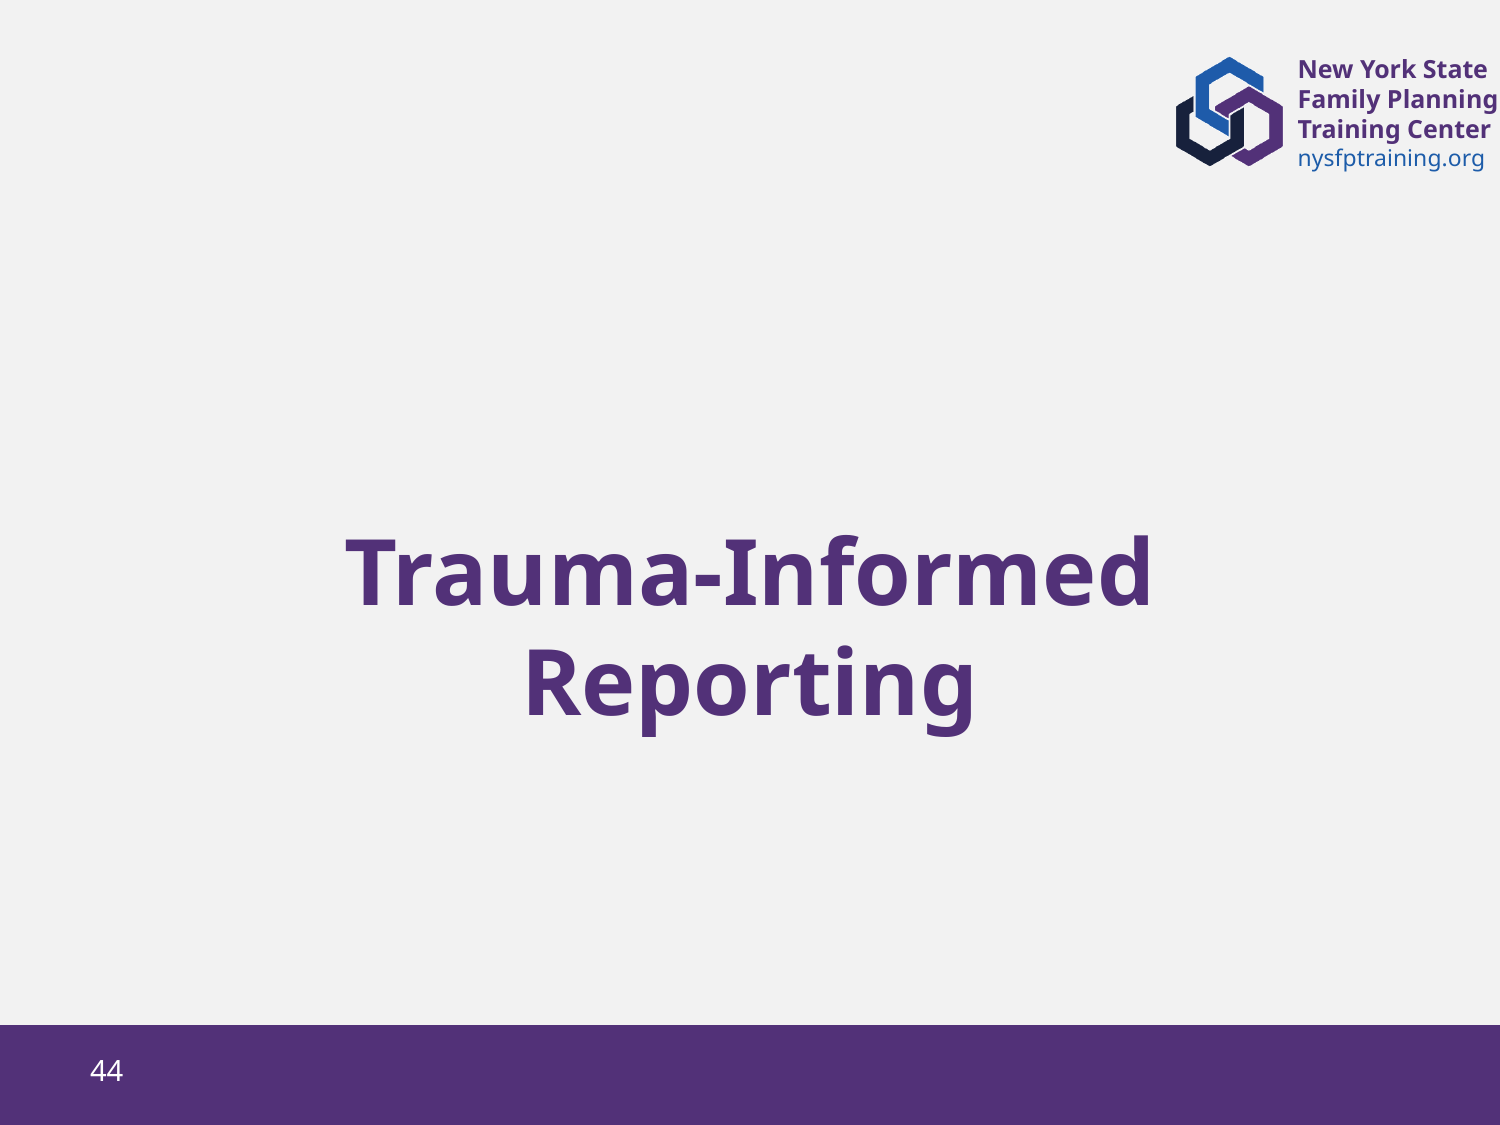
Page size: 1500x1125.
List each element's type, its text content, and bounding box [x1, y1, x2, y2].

picture [1175, 55, 1284, 168]
title Trauma-Informed Reporting [165, 506, 1335, 619]
slide_number 44 [75, 1042, 285, 1103]
